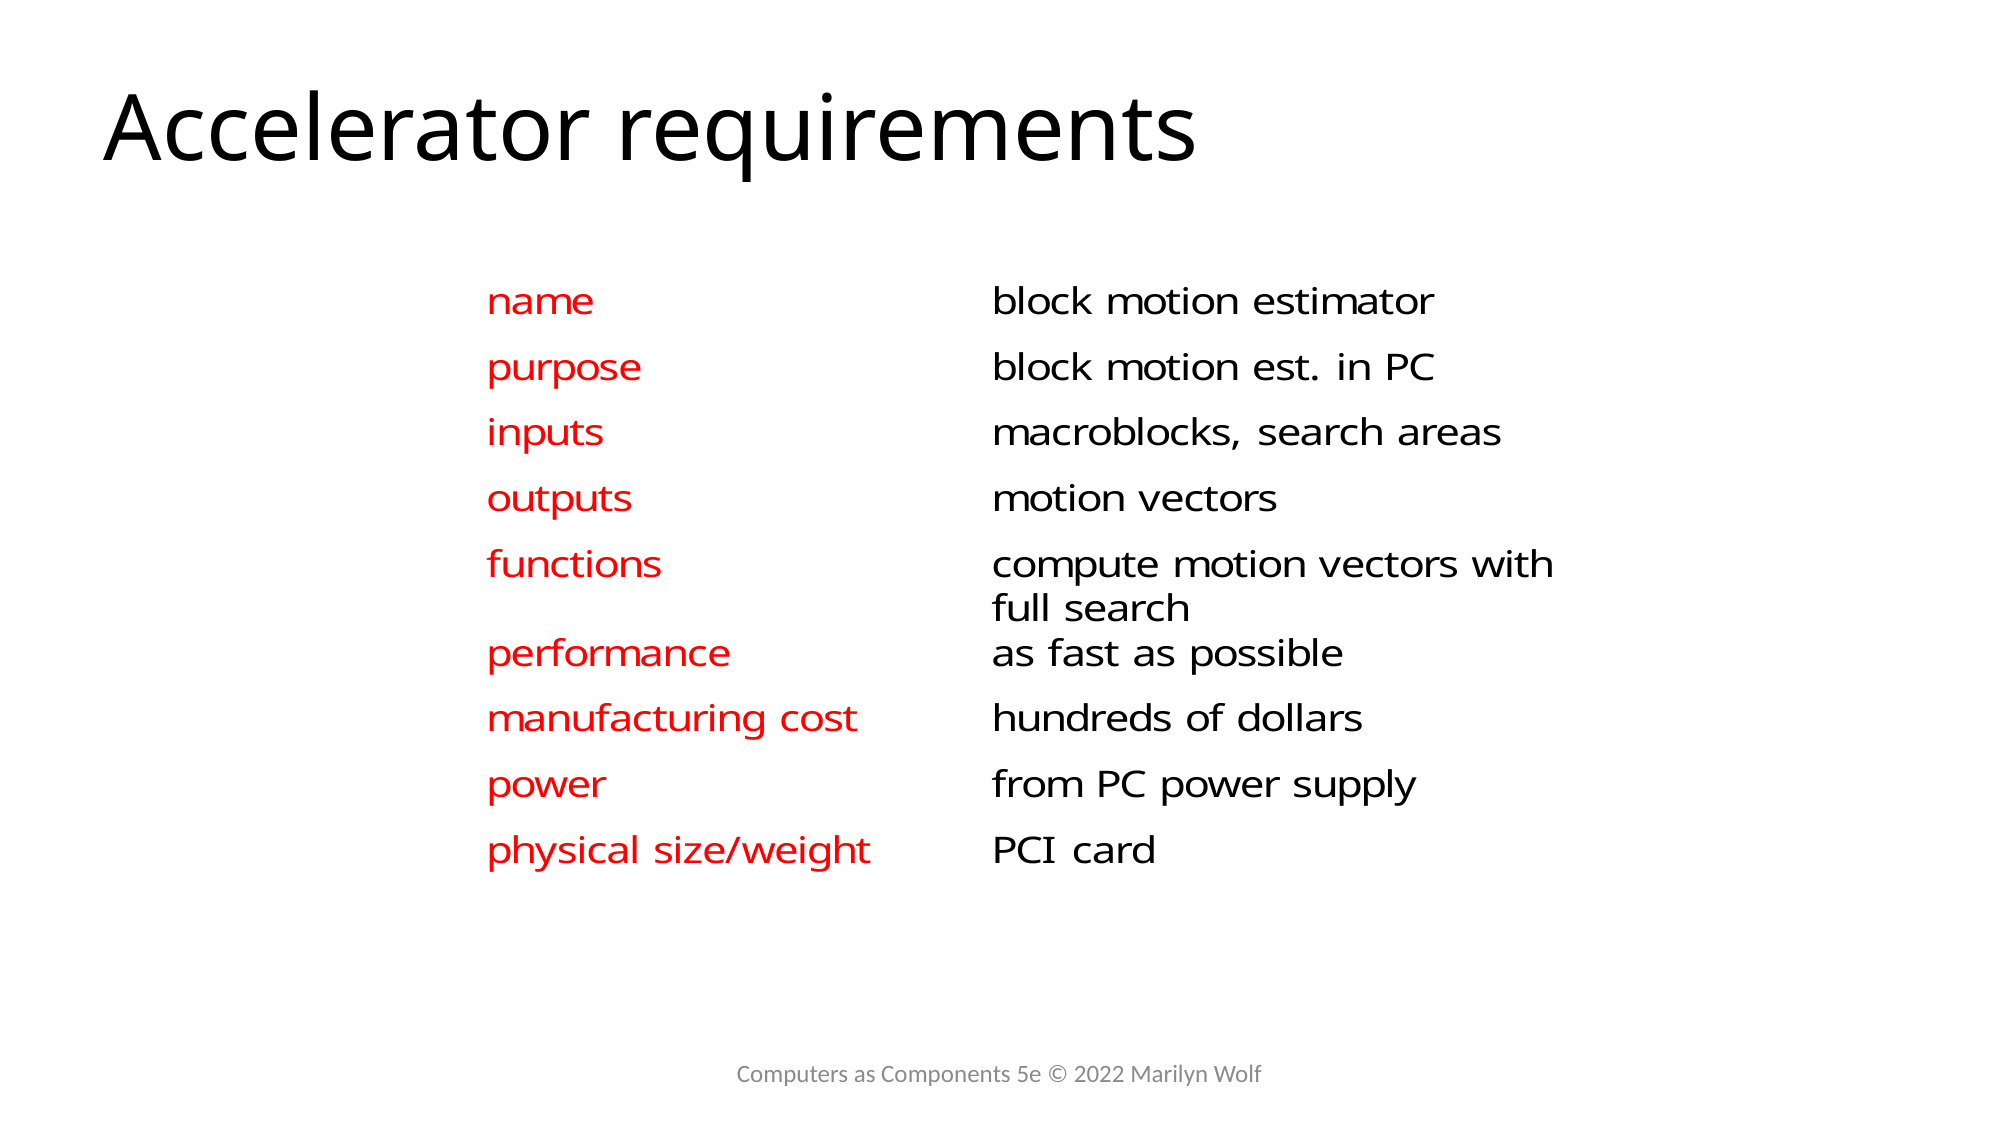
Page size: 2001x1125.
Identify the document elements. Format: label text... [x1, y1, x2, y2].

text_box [462, 274, 1557, 1125]
title Accelerator requirements [88, 37, 1789, 225]
